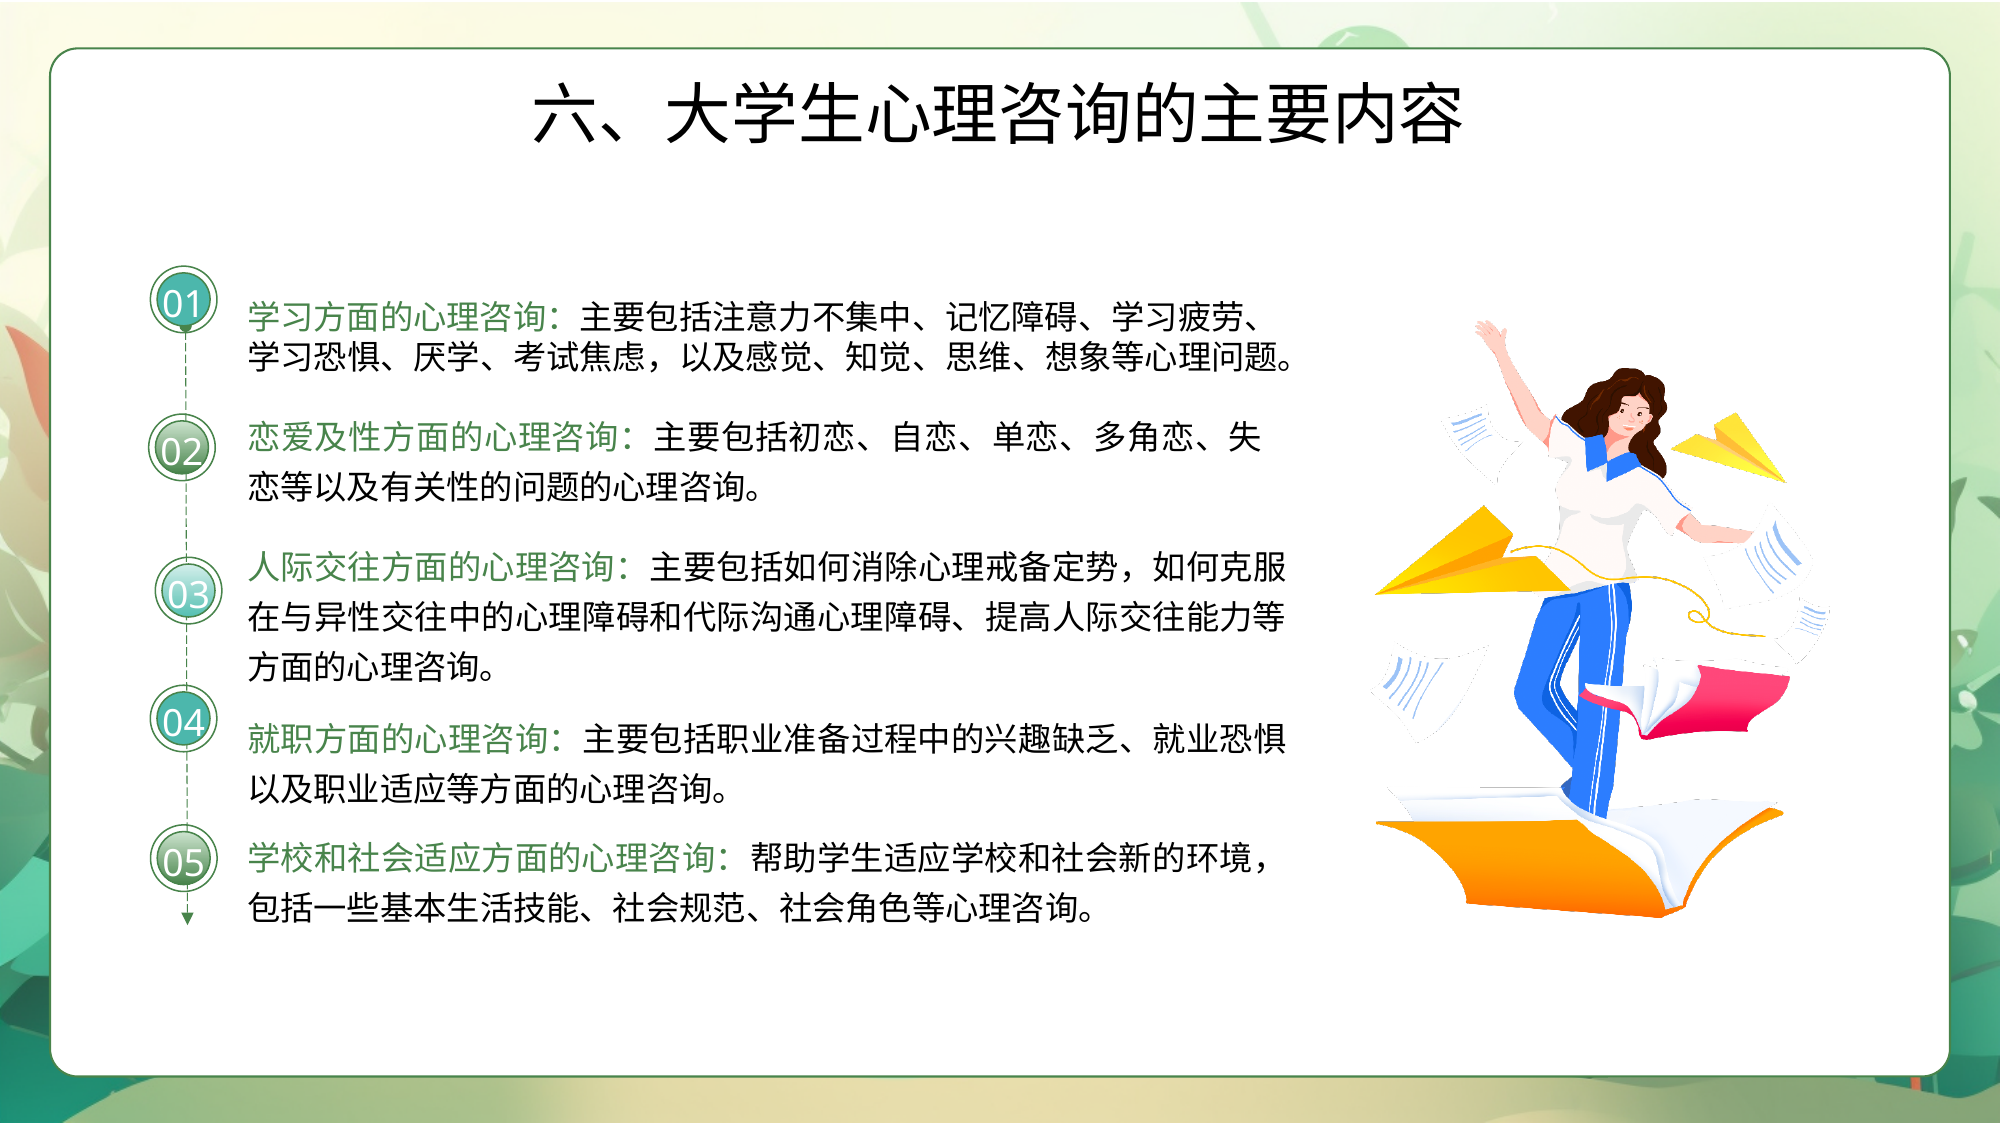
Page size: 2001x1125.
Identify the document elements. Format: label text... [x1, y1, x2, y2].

text_box 恋爱及性方面的心理咨询：主要包括初恋、自恋、单恋、多角恋、失恋等以及有关性的问题的心理咨询。 [232, 398, 1246, 514]
picture [0, 2, 2000, 1123]
text_box 人际交往方面的心理咨询：主要包括如何消除心理戒备定势，如何克服在与异性交往中的心理障碍和代际沟通心理障碍、提高人际交往能力等方面的心理咨询。 [232, 528, 1246, 694]
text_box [150, 824, 217, 892]
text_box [150, 266, 217, 333]
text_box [148, 414, 216, 481]
text_box 六、大学生心理咨询的主要内容 [437, 64, 1561, 160]
text_box 学习方面的心理咨询：主要包括注意力不集中、记忆障碍、学习疲劳、学习恐惧、厌学、考试焦虑，以及感觉、知觉、思维、想象等心理问题。 [232, 289, 1246, 384]
text_box 就职方面的心理咨询：主要包括职业准备过程中的兴趣缺乏、就业恐惧以及职业适应等方面的心理咨询。 [232, 700, 1246, 805]
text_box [155, 557, 222, 624]
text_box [150, 685, 217, 752]
text_box 学校和社会适应方面的心理咨询：帮助学生适应学校和社会新的环境，包括一些基本生活技能、社会规范、社会角色等心理咨询。 [232, 819, 1246, 935]
